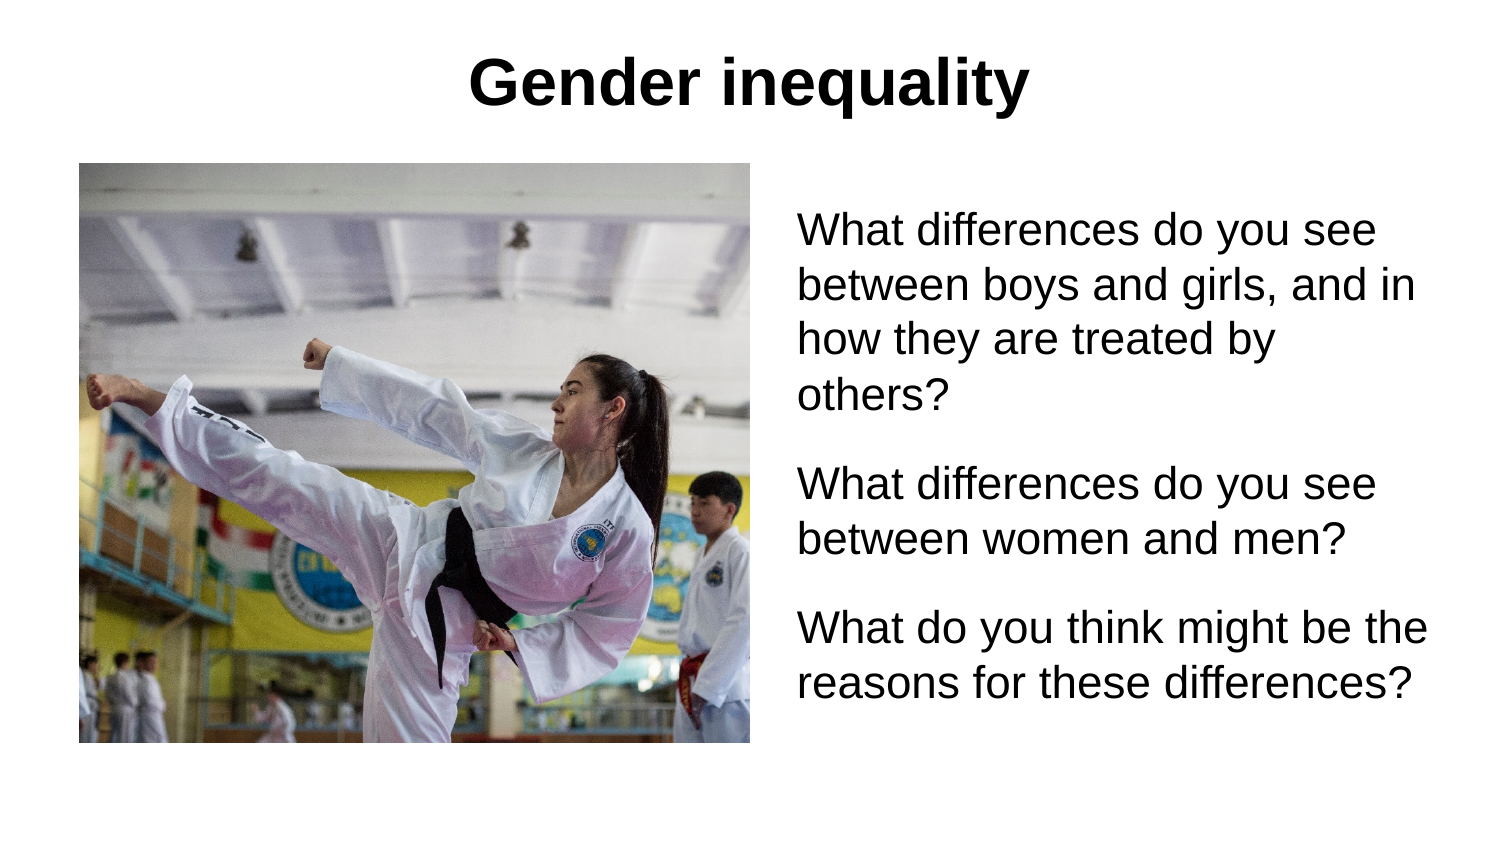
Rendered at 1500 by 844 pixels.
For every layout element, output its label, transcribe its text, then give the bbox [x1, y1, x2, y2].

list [79, 163, 751, 743]
list What differences do you see between boys and girls, and in how they are treated by others? What differences do you see between women and men? What do you think might be the reasons for these differences? [781, 181, 1452, 735]
text_box Gender inequality [139, 31, 1361, 150]
